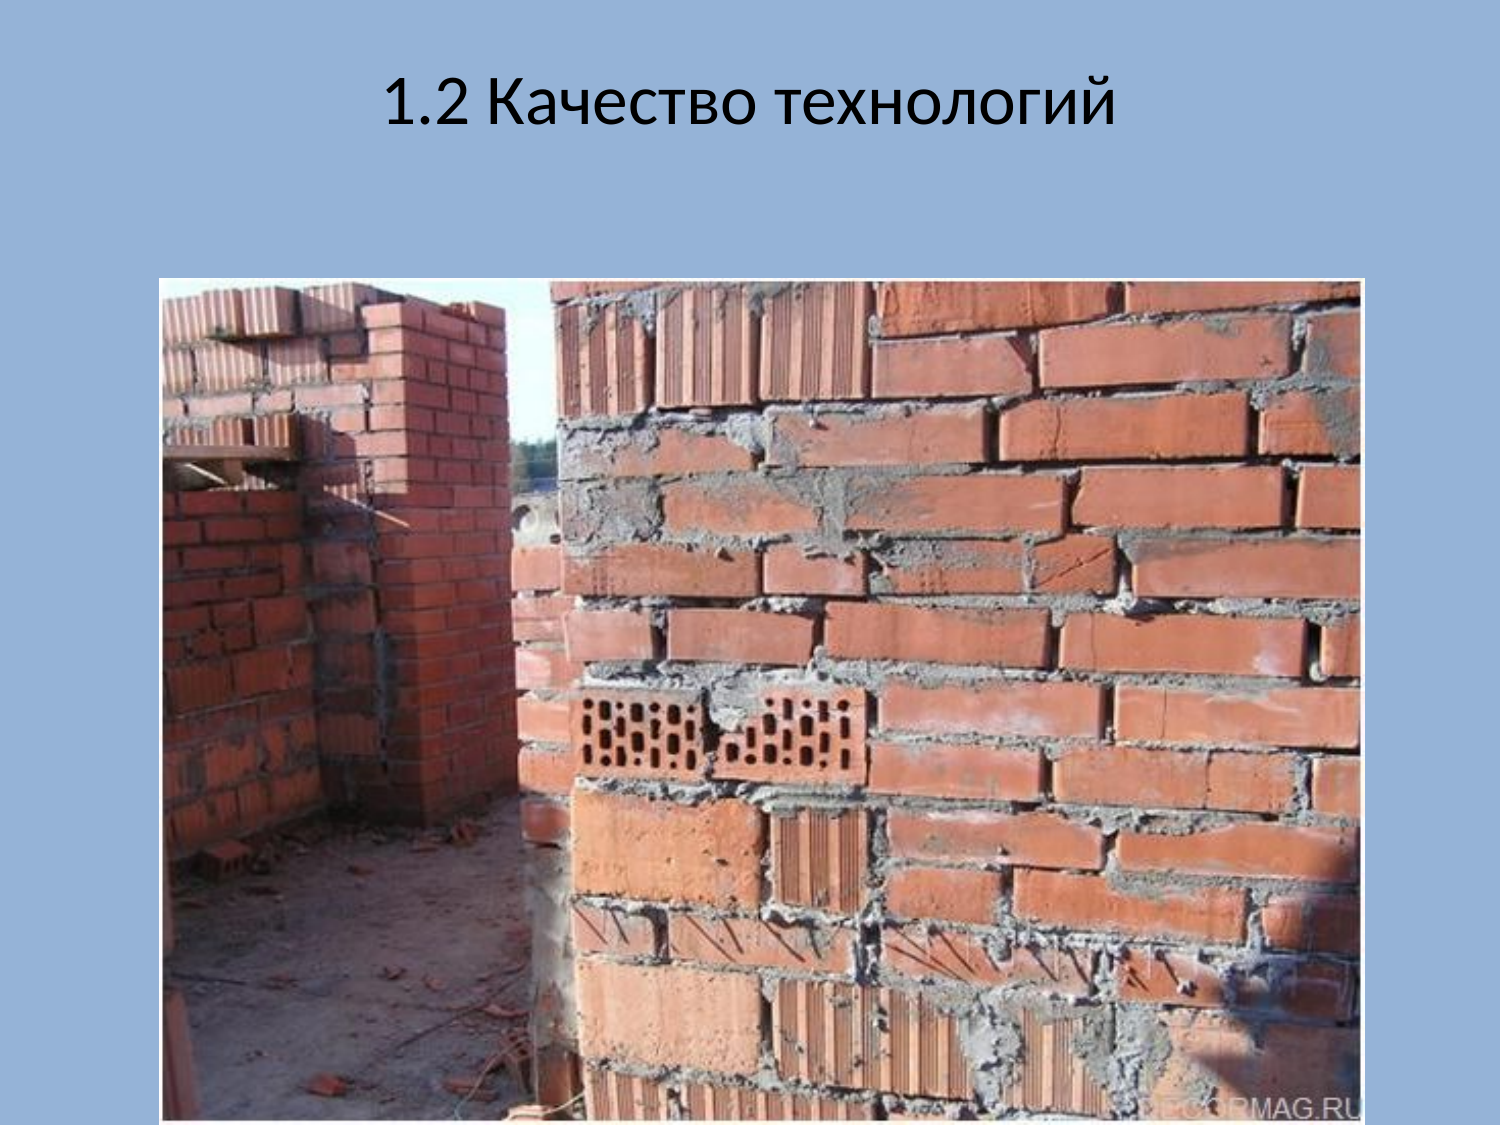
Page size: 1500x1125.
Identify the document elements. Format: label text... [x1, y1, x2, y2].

title 1.2 Качество технологий [75, 45, 1425, 233]
picture [159, 278, 1365, 1125]
